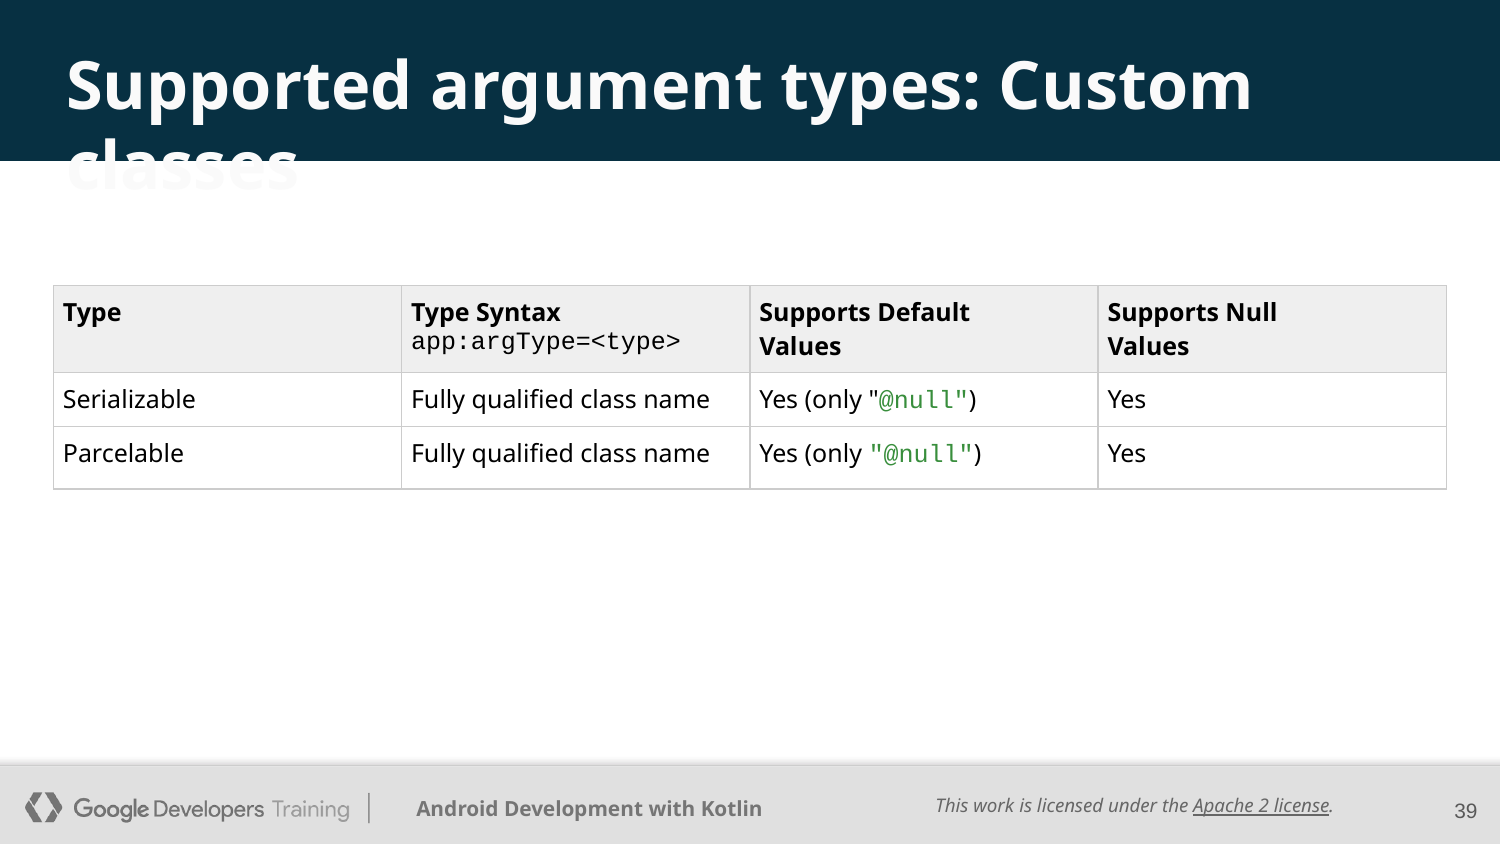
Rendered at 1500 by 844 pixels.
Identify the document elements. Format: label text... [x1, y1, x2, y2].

table_header Supports Default Values [751, 286, 1097, 372]
picture [0, 161, 1500, 844]
table_cell Parcelable [54, 427, 401, 488]
table_cell Fully qualified class name [402, 427, 749, 488]
table_cell Serializable [54, 373, 401, 426]
table_header Type Syntax app:argType=<type> [402, 286, 749, 372]
table_cell Yes (only "@null") [751, 427, 1097, 488]
table_header Supports Null Values [1099, 286, 1446, 372]
table_cell Yes [1099, 427, 1446, 488]
slide_number ‹#› [1402, 777, 1493, 842]
title Supported argument types: Custom classes [51, 28, 1449, 122]
table_header Type [54, 286, 401, 372]
table_cell Fully qualified class name [402, 373, 749, 426]
table_cell Yes (only "@null") [751, 373, 1097, 426]
table_cell Yes [1099, 373, 1446, 426]
